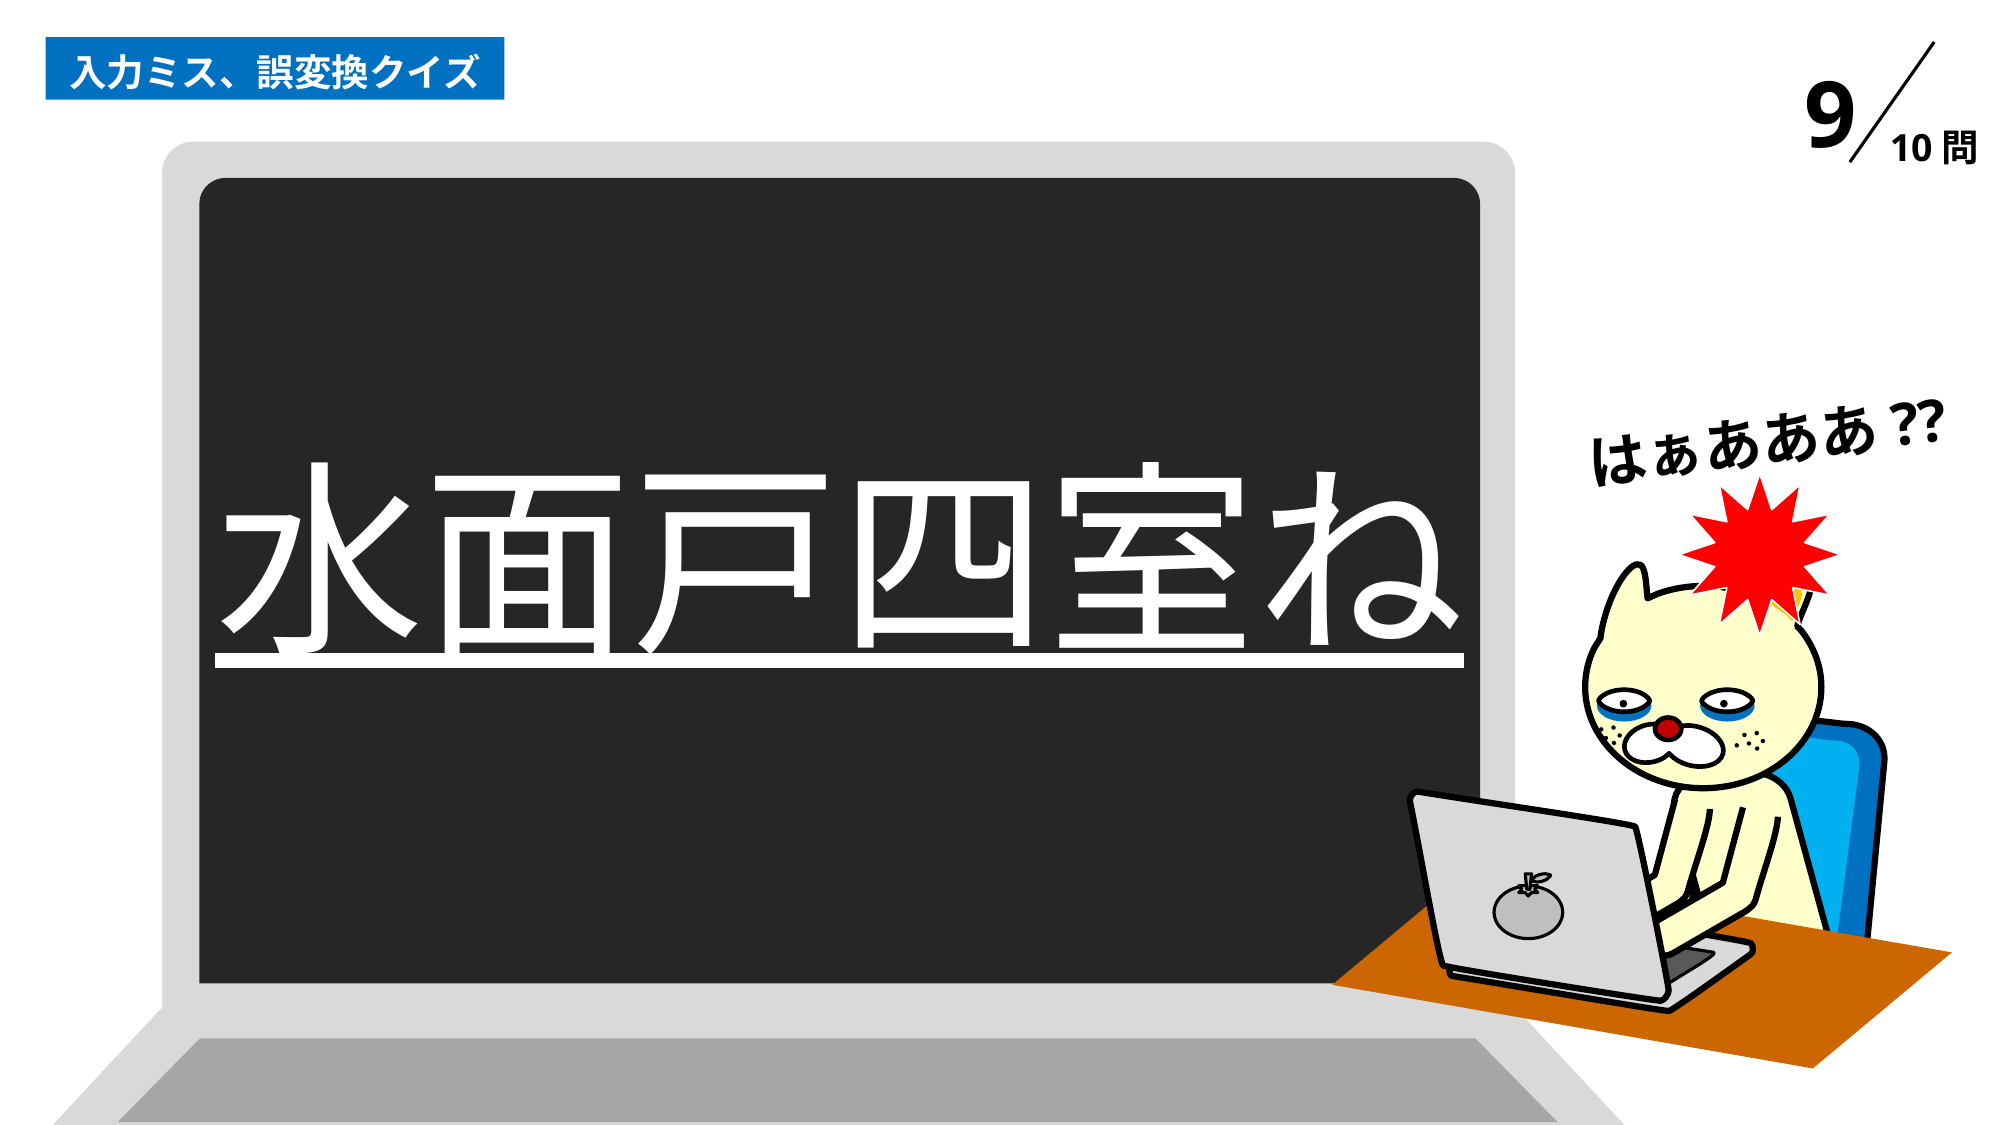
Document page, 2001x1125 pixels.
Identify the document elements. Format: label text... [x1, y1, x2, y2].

text_box [1701, 689, 1753, 712]
text_box 10問 [1875, 116, 1995, 177]
text_box [1625, 723, 1724, 767]
text_box [1807, 720, 1885, 937]
text_box [1654, 717, 1682, 740]
text_box [1332, 936, 1449, 1006]
text_box はぁあああ?? [1568, 372, 1967, 506]
text_box [1766, 737, 1860, 932]
text_box [199, 177, 1481, 984]
text_box [1598, 689, 1650, 712]
text_box [1672, 799, 1710, 891]
text_box [1619, 699, 1628, 708]
text_box [162, 141, 1516, 1008]
text_box [1471, 917, 1952, 1069]
text_box [117, 1038, 1558, 1123]
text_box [1452, 917, 1750, 1001]
text_box [52, 1008, 1625, 1125]
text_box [1395, 810, 1683, 982]
text_box [1793, 588, 1802, 609]
text_box [1688, 807, 1778, 916]
text_box [1585, 564, 1822, 789]
text_box 入力ミス、誤変換クイズ [45, 37, 505, 100]
text_box [1692, 885, 1698, 899]
text_box 9 [1789, 48, 1872, 173]
text_box [1700, 701, 1755, 722]
text_box [1771, 601, 1793, 622]
text_box [1674, 774, 1827, 930]
text_box [1720, 699, 1728, 708]
text_box 水面戸四室ね [200, 421, 1480, 687]
text_box [1596, 701, 1652, 722]
text_box [1678, 483, 1841, 636]
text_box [1598, 725, 1623, 746]
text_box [1734, 730, 1766, 751]
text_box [1849, 41, 1935, 163]
